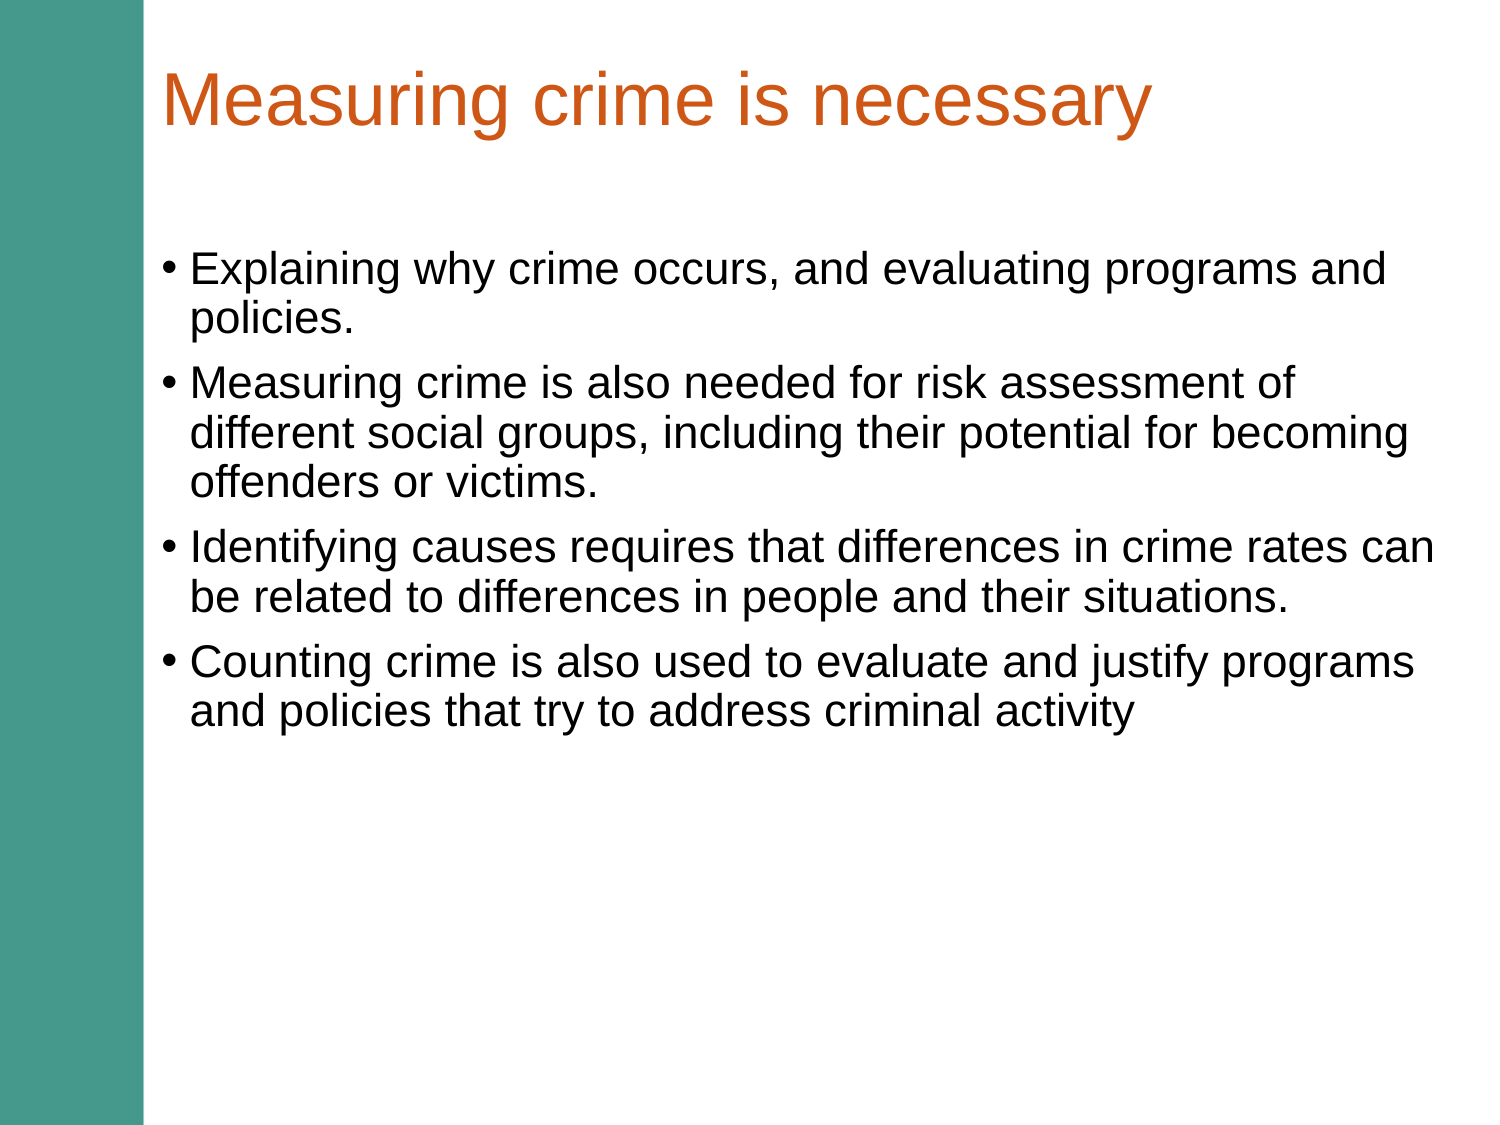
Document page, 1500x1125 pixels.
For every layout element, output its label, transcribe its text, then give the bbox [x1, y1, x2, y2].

picture [0, 0, 1500, 1125]
title Measuring crime is necessary [146, 50, 1363, 153]
list Explaining why crime occurs, and evaluating programs and policies. Measuring crime is also needed for risk assessment of different social groups, including their potential for becoming offenders or victims. Identifying causes requires that differences in crime rates can be related to differences in people and their situations. Counting crime is also used to evaluate and justify programs and policies that try to address criminal activity [146, 237, 1463, 813]
